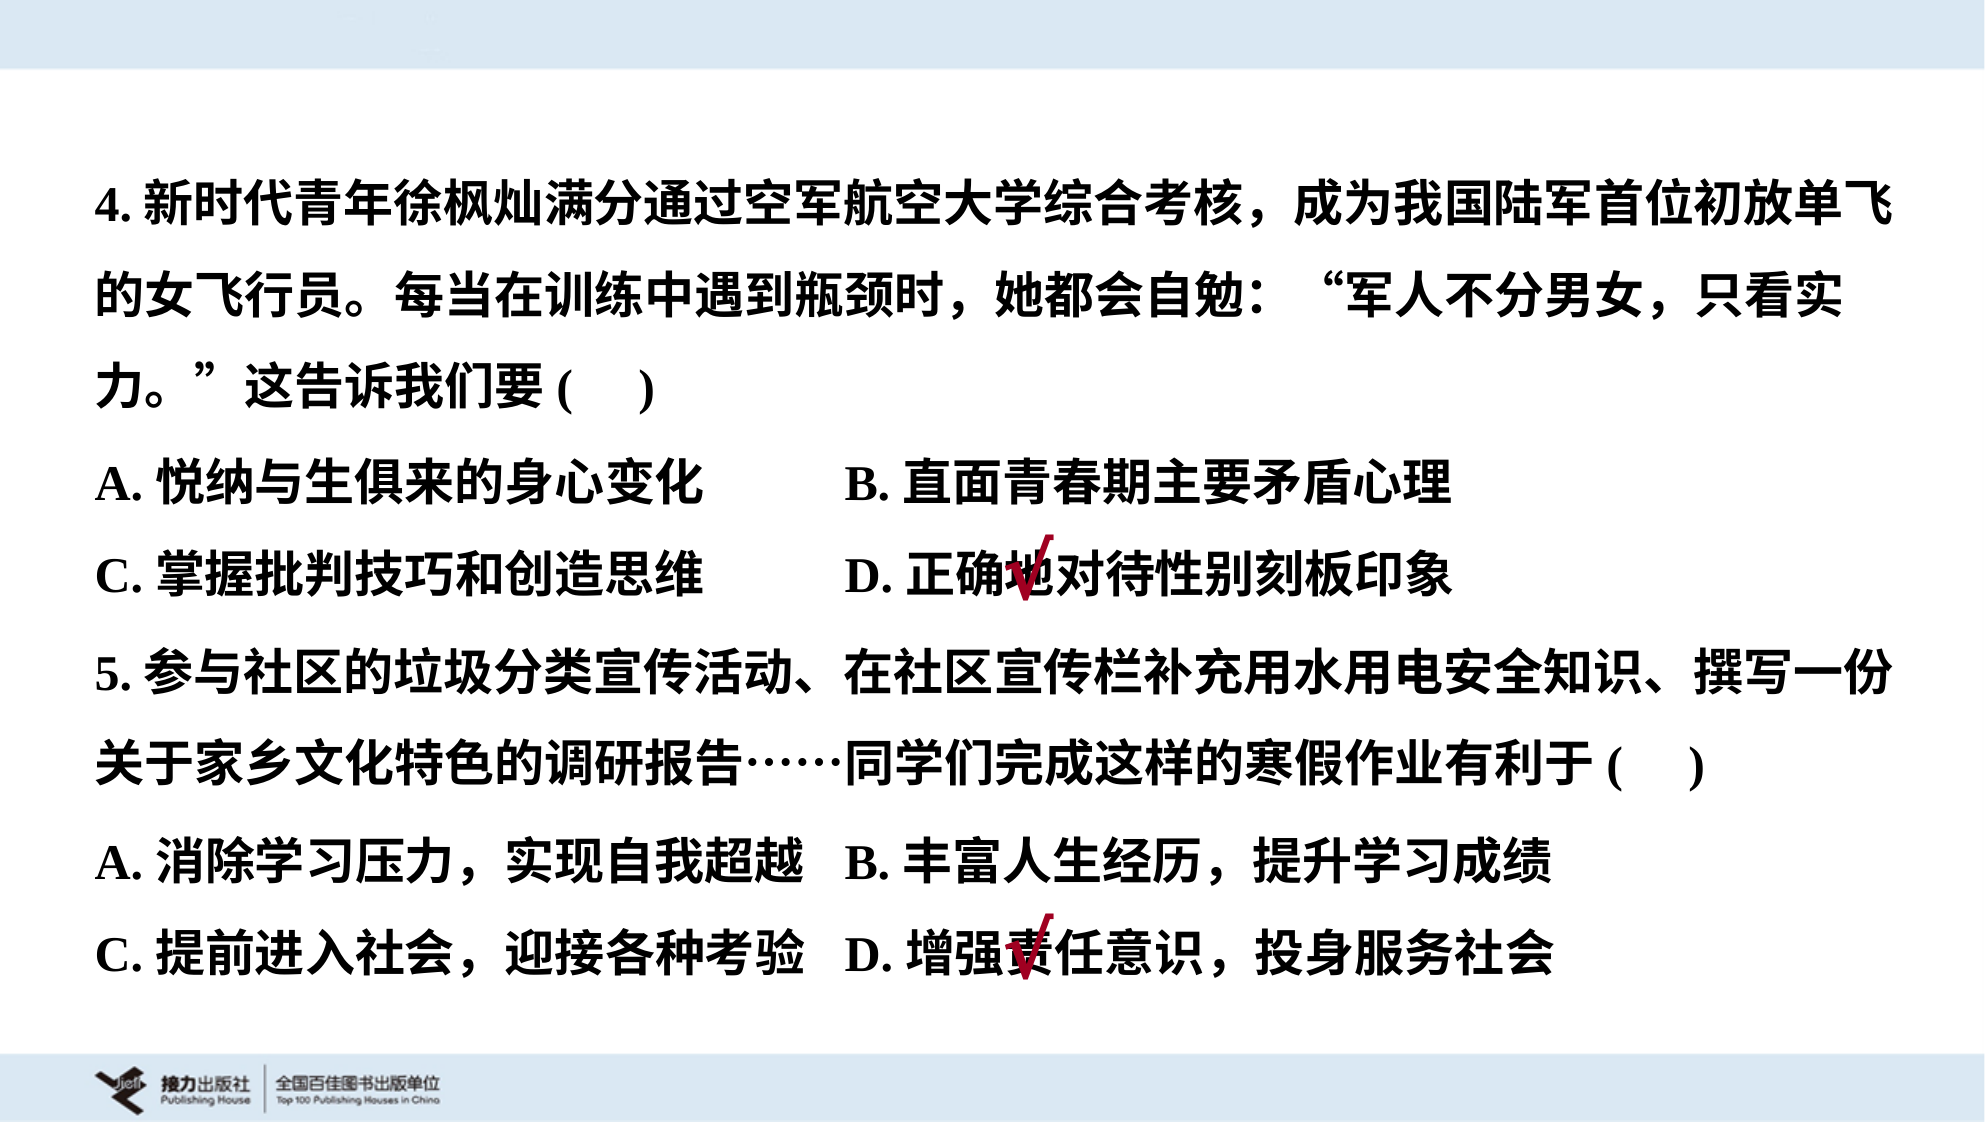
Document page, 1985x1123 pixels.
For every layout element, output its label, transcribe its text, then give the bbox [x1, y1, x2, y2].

text_box √ [1002, 522, 1055, 615]
text_box √ [1002, 901, 1055, 994]
text_box 5.参与社区的垃圾分类宣传活动、在社区宣传栏补充用水用电安全知识、撰写一份 关于家乡文化特色的调研报告……同学们完成这样的寒假作业有利于( ) [94, 608, 1892, 792]
text_box 4.新时代青年徐枫灿满分通过空军航空大学综合考核，成为我国陆军首位初放单飞 的女飞行员。每当在训练中遇到瓶颈时，她都会自勉：“军人不分男女，只看实 力。”这告诉我们要( ) [94, 139, 1892, 415]
picture [0, 0, 1985, 1122]
text_box A.悦纳与生俱来的身心变化 B.直面青春期主要矛盾心理 C.掌握批判技巧和创造思维 D.正确地对待性别刻板印象 [94, 418, 1892, 603]
text_box A.消除学习压力，实现自我超越 B.丰富人生经历，提升学习成绩 C.提前进入社会，迎接各种考验 D.增强责任意识，投身服务社会 [94, 798, 1892, 982]
